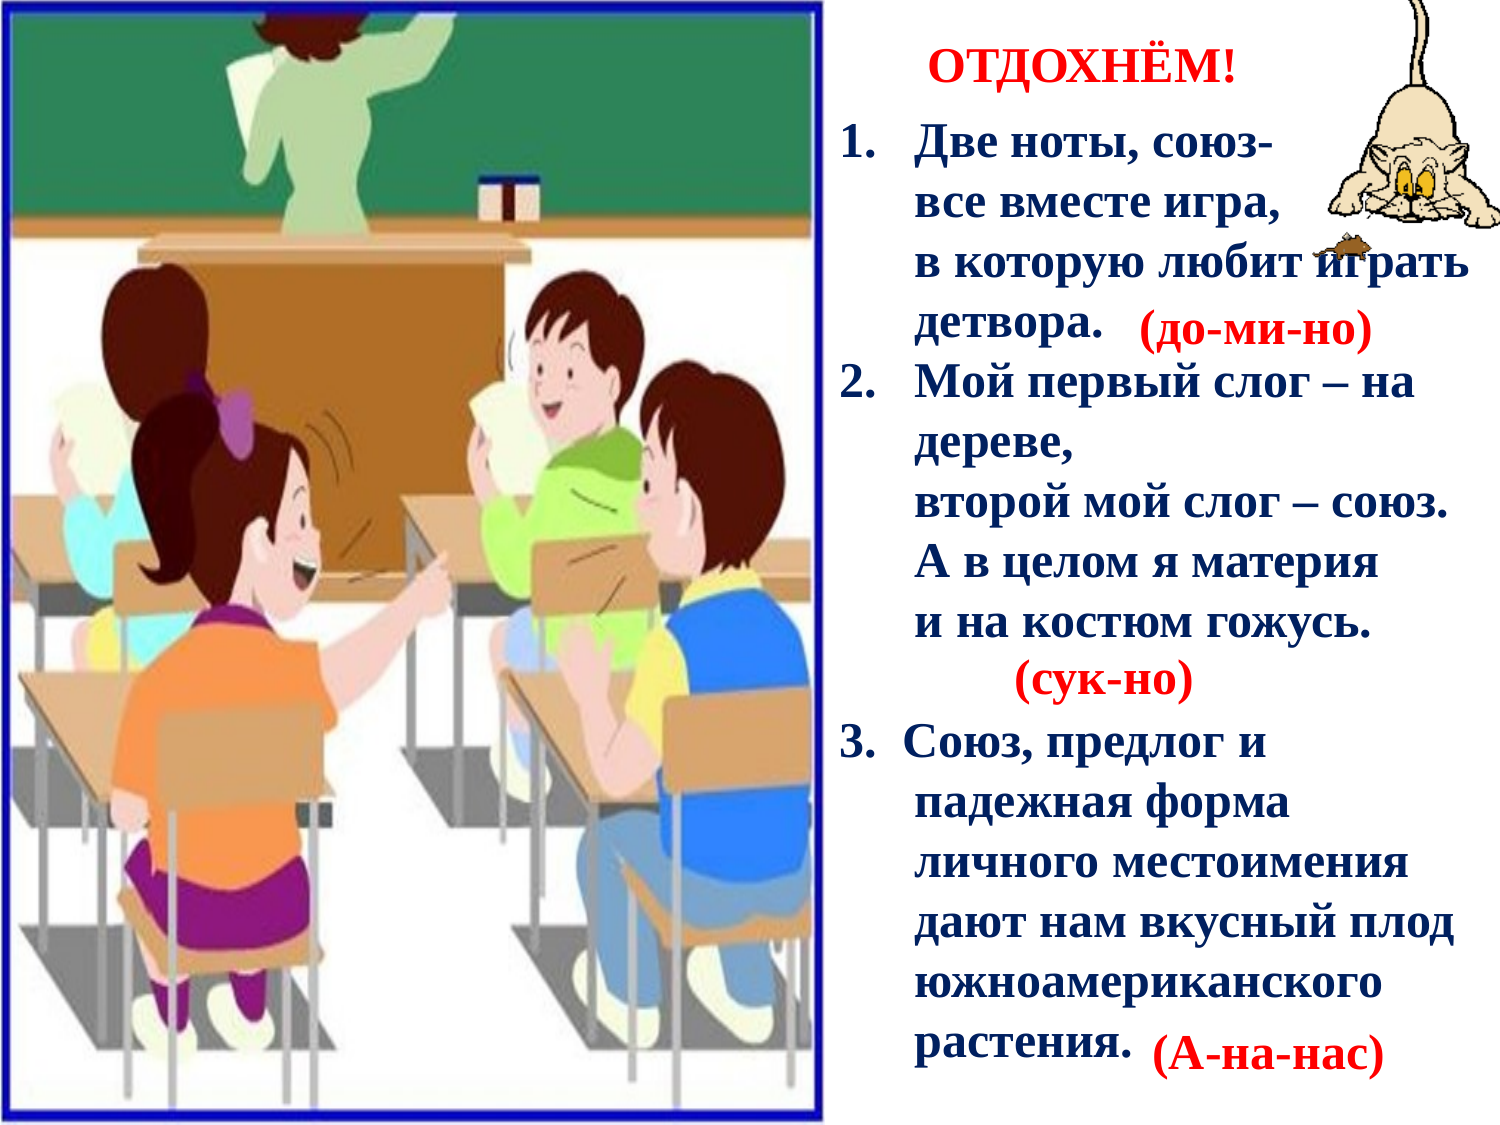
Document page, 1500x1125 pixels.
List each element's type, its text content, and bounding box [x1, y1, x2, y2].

text_box (до-ми-но) [1125, 287, 1450, 363]
picture [1312, 0, 1500, 276]
picture [0, 0, 826, 1125]
text_box Две ноты, союз- все вместе игра, в которую любит играть детвора. 2. Мой первый слог – на дереве, второй мой слог – союз. А в целом я материя и на костюм гожусь. 3. Союз, предлог и падежная форма личного местоимения дают нам вкусный плод южноамериканского растения. [829, 99, 1500, 1075]
text_box (сук-но) [987, 637, 1300, 713]
text_box (А-на-нас) [1137, 1012, 1413, 1088]
text_box ОТДОХНЁМ! [912, 24, 1307, 100]
